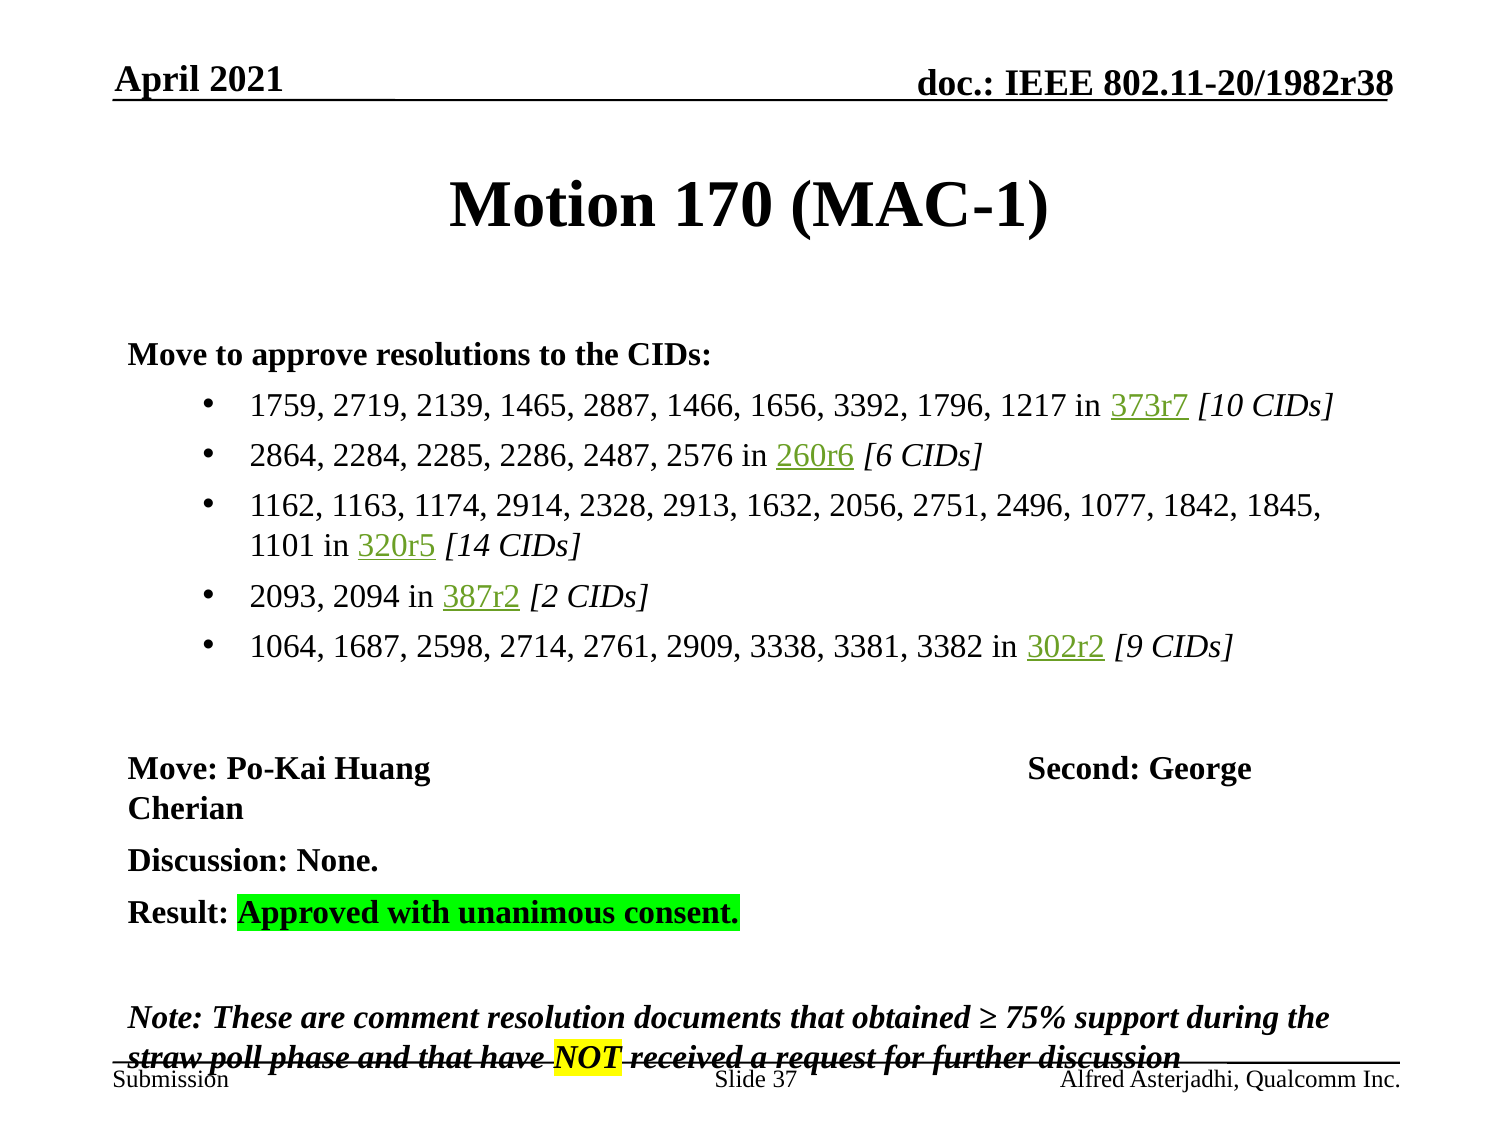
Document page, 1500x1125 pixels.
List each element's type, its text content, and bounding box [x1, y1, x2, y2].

title Motion 170 (MAC-1) [112, 112, 1388, 288]
slide_number Slide 37 [712, 1061, 800, 1123]
footer Alfred Asterjadhi, Qualcomm Inc. [878, 1061, 1402, 1093]
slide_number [114, 54, 423, 100]
list Move to approve resolutions to the CIDs: 1759, 2719, 2139, 1465, 2887, 1466, 1656, 3392, 1796, 1217 in 373r7 [10 CIDs] 2864, 2284, 2285, 2286, 2487, 2576 in 260r6 [6 CIDs] 1162, 1163, 1174, 2914, 2328, 2913, 1632, 2056, 2751, 2496, 1077, 1842, 1845, 1101 in 320r5 [14 CIDs] 2093, 2094 in 387r2 [2 CIDs] 1064, 1687, 2598, 2714, 2761, 2909, 3338, 3381, 3382 in 302r2 [9 CIDs] Move: Po-Kai Huang Second: George Cherian Discussion: None. Result: Approved with unanimous consent. Note: These are comment resolution documents that obtained ≥ 75% support during the straw poll phase and that have NOT received a request for further discussion [112, 324, 1388, 1038]
